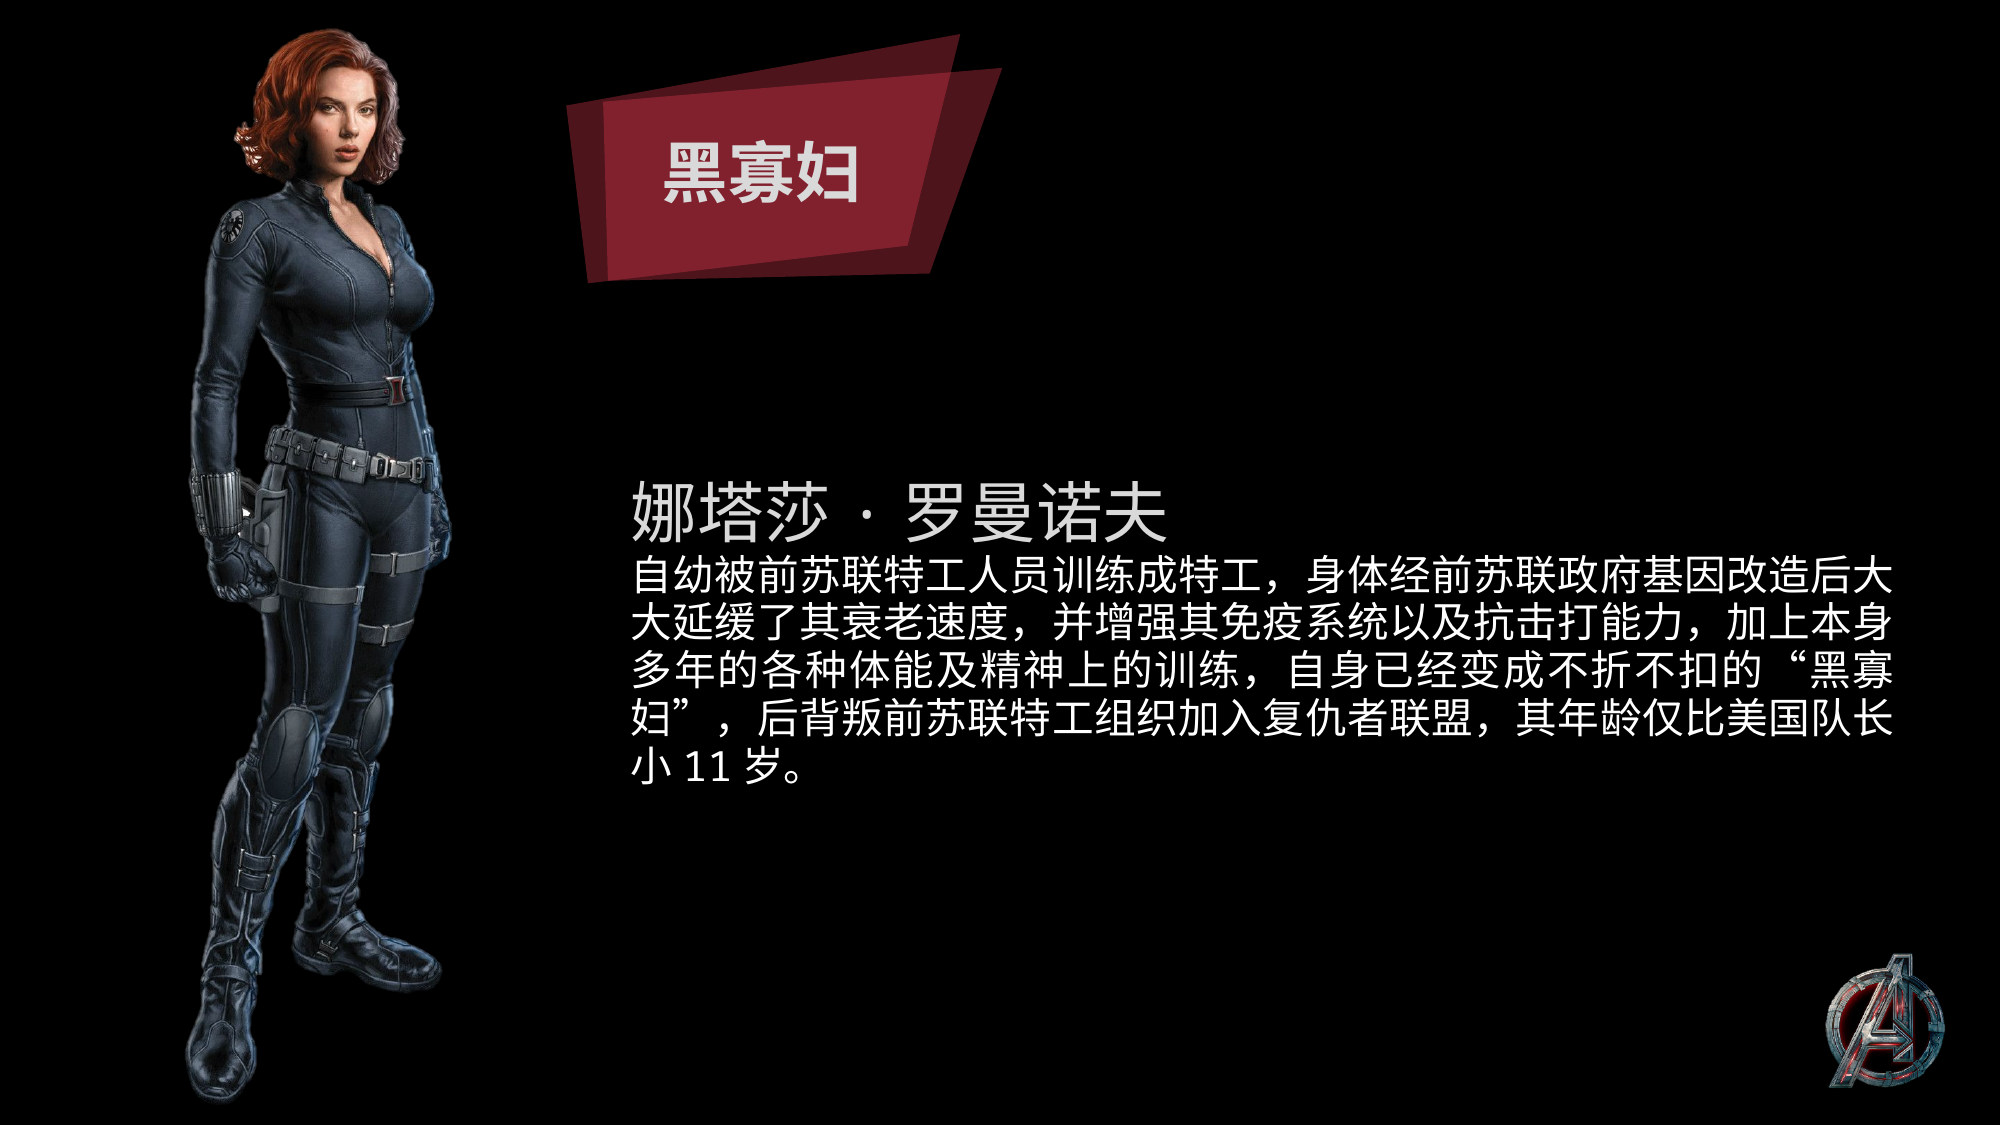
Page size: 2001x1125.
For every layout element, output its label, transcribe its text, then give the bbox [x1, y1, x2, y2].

text_box [565, 32, 962, 285]
text_box [602, 66, 1004, 282]
text_box 黑寡妇 [647, 123, 878, 219]
picture [1821, 901, 1948, 1125]
picture [152, 0, 486, 1125]
text_box 娜塔莎·罗曼诺夫 自幼被前苏联特工人员训练成特工，身体经前苏联政府基因改造后大大延缓了其衰老速度，并增强其免疫系统以及抗击打能力，加上本身多年的各种体能及精神上的训练，自身已经变成不折不扣的“黑寡妇”，后背叛前苏联特工组织加入复仇者联盟，其年龄仅比美国队长小11岁。 [615, 463, 1910, 798]
